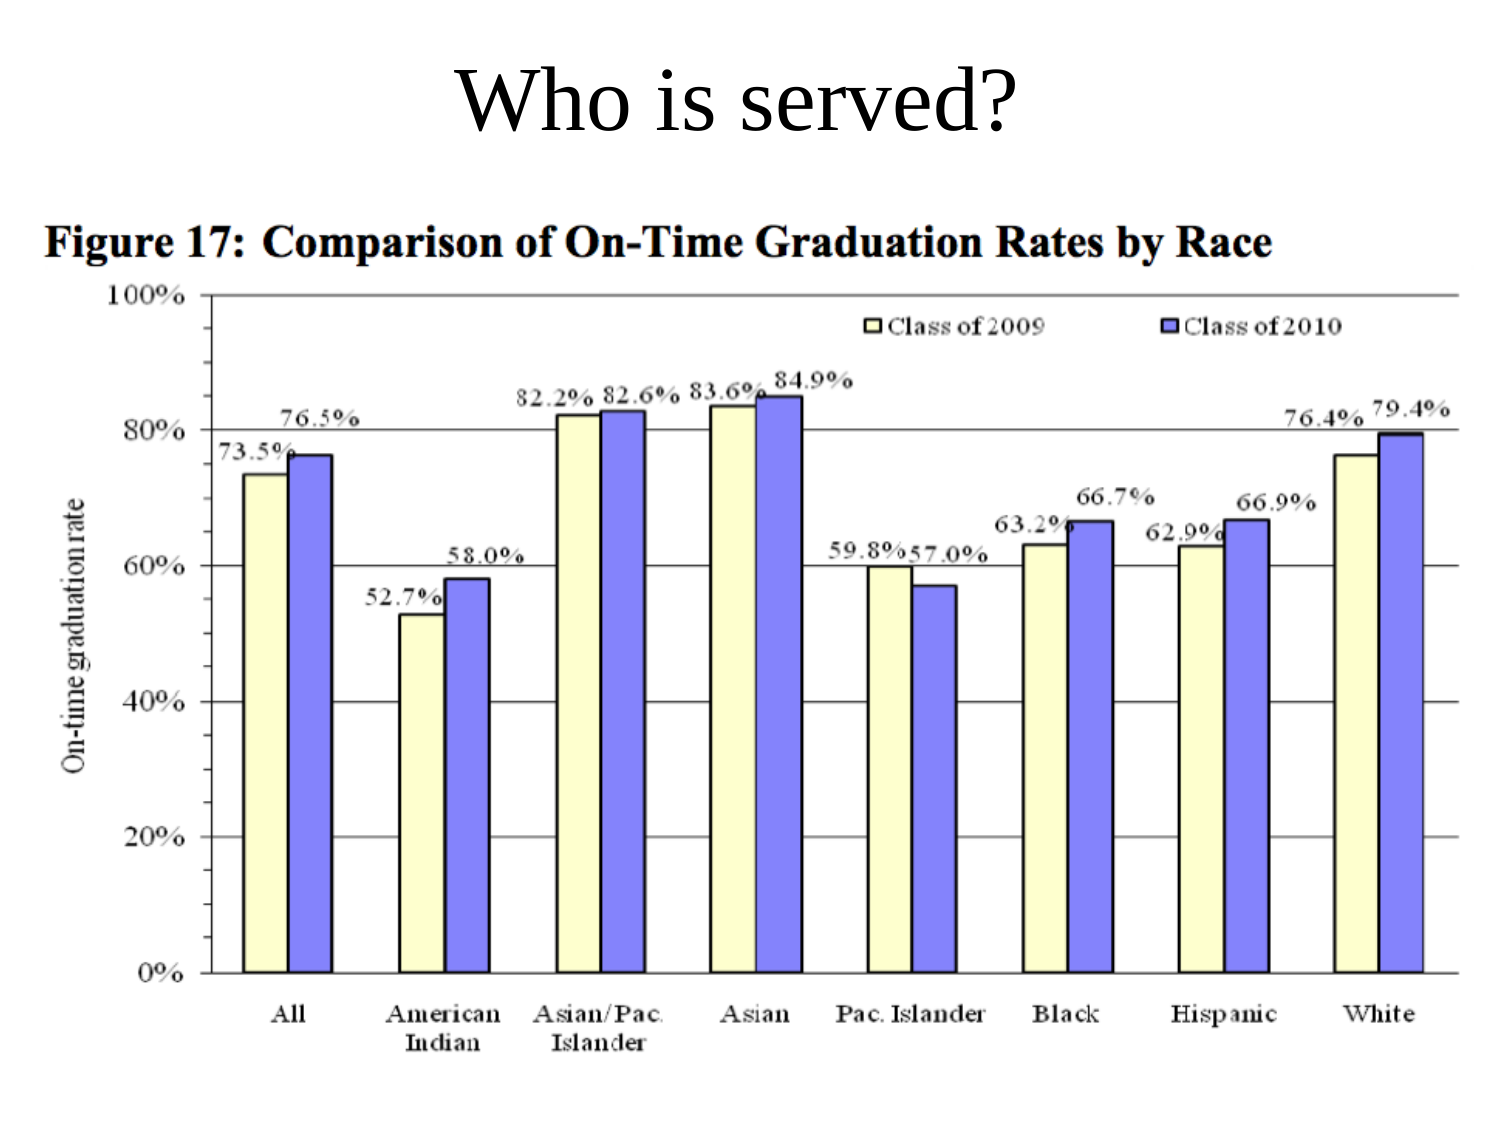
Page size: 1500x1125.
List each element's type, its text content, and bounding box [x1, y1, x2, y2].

picture [24, 202, 1476, 1063]
text_box Who is served? [99, 0, 1375, 188]
